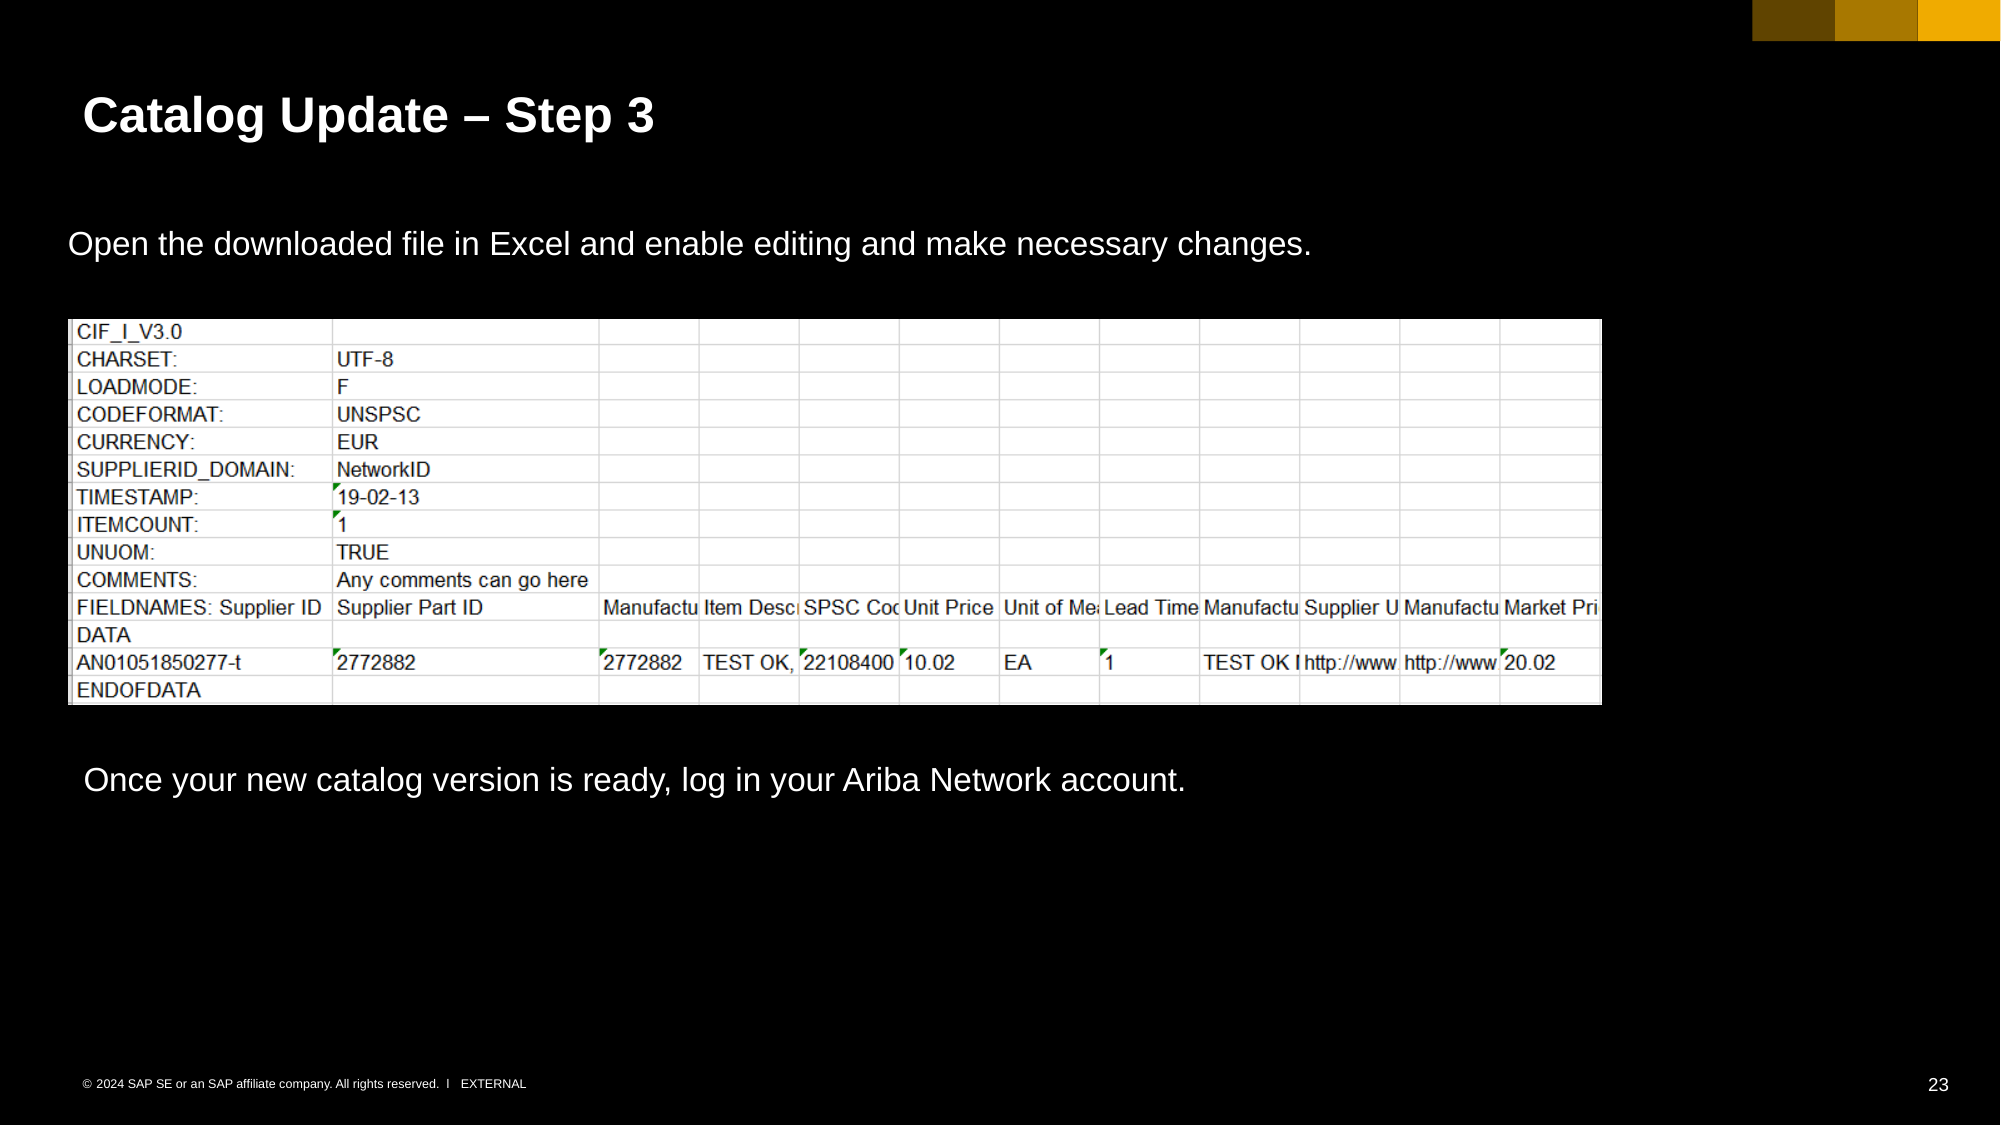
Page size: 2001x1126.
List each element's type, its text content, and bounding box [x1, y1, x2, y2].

title Catalog Update – Step 3 [82, 82, 1918, 144]
text_box Once your new catalog version is ready, log in your Ariba Network account. [68, 751, 1876, 806]
picture [68, 319, 1602, 705]
text_box Open the downloaded file in Excel and enable editing and make necessary changes. [53, 214, 1947, 270]
